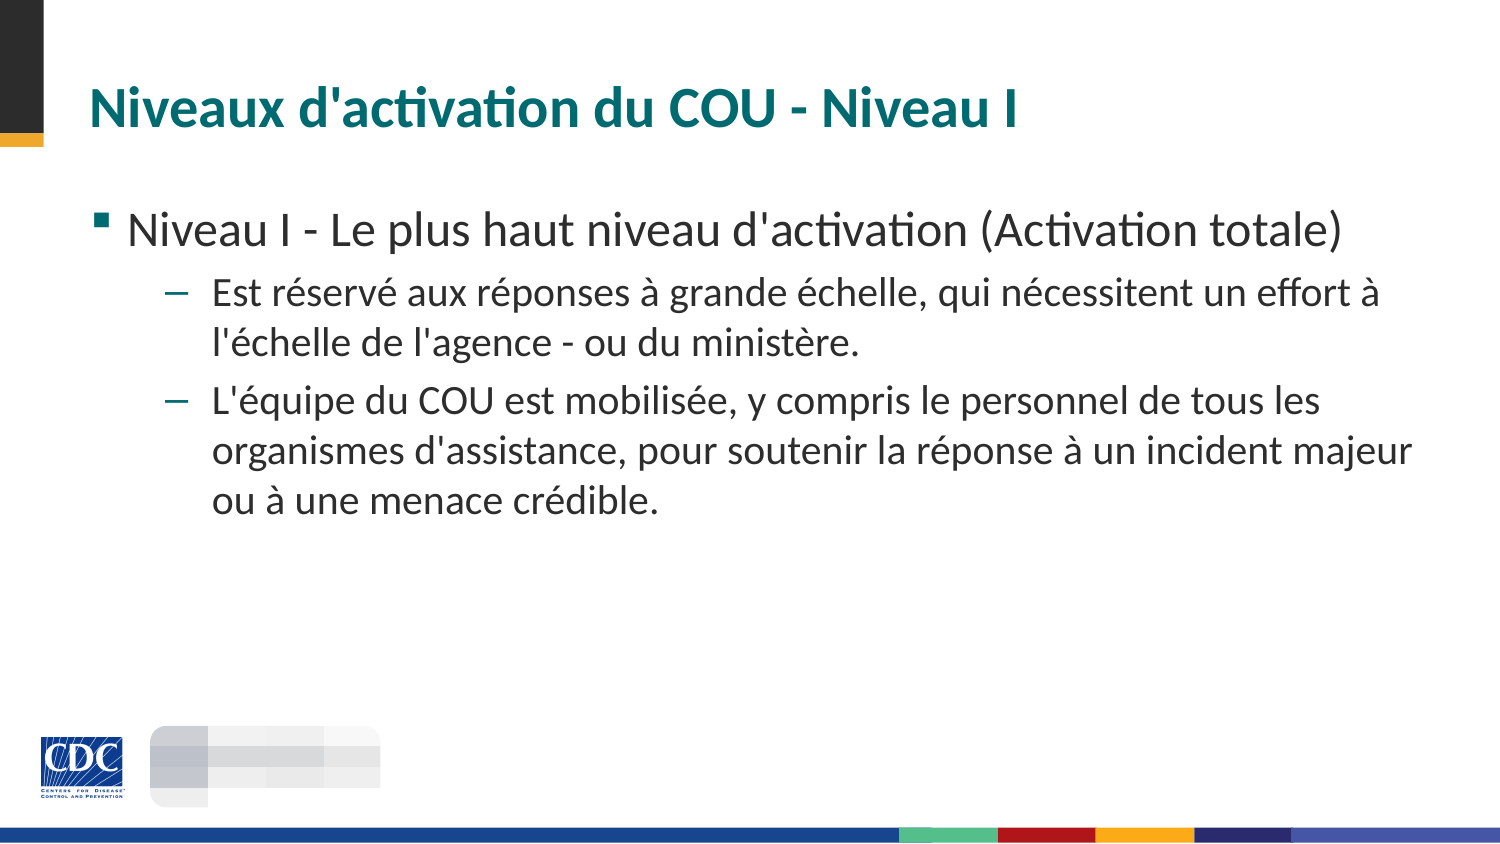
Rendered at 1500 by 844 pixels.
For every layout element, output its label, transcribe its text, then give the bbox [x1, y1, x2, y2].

picture [41, 737, 125, 798]
title Niveaux d'activation du COU - Niveau I [75, 33, 1425, 147]
list Niveau I - Le plus haut niveau d'activation (Activation totale) Est réservé aux réponses à grande échelle, qui nécessitent un effort à l'échelle de l'agence - ou du ministère. L'équipe du COU est mobilisée, y compris le personnel de tous les organismes d'assistance, pour soutenir la réponse à un incident majeur ou à une menace crédible. [75, 188, 1482, 738]
